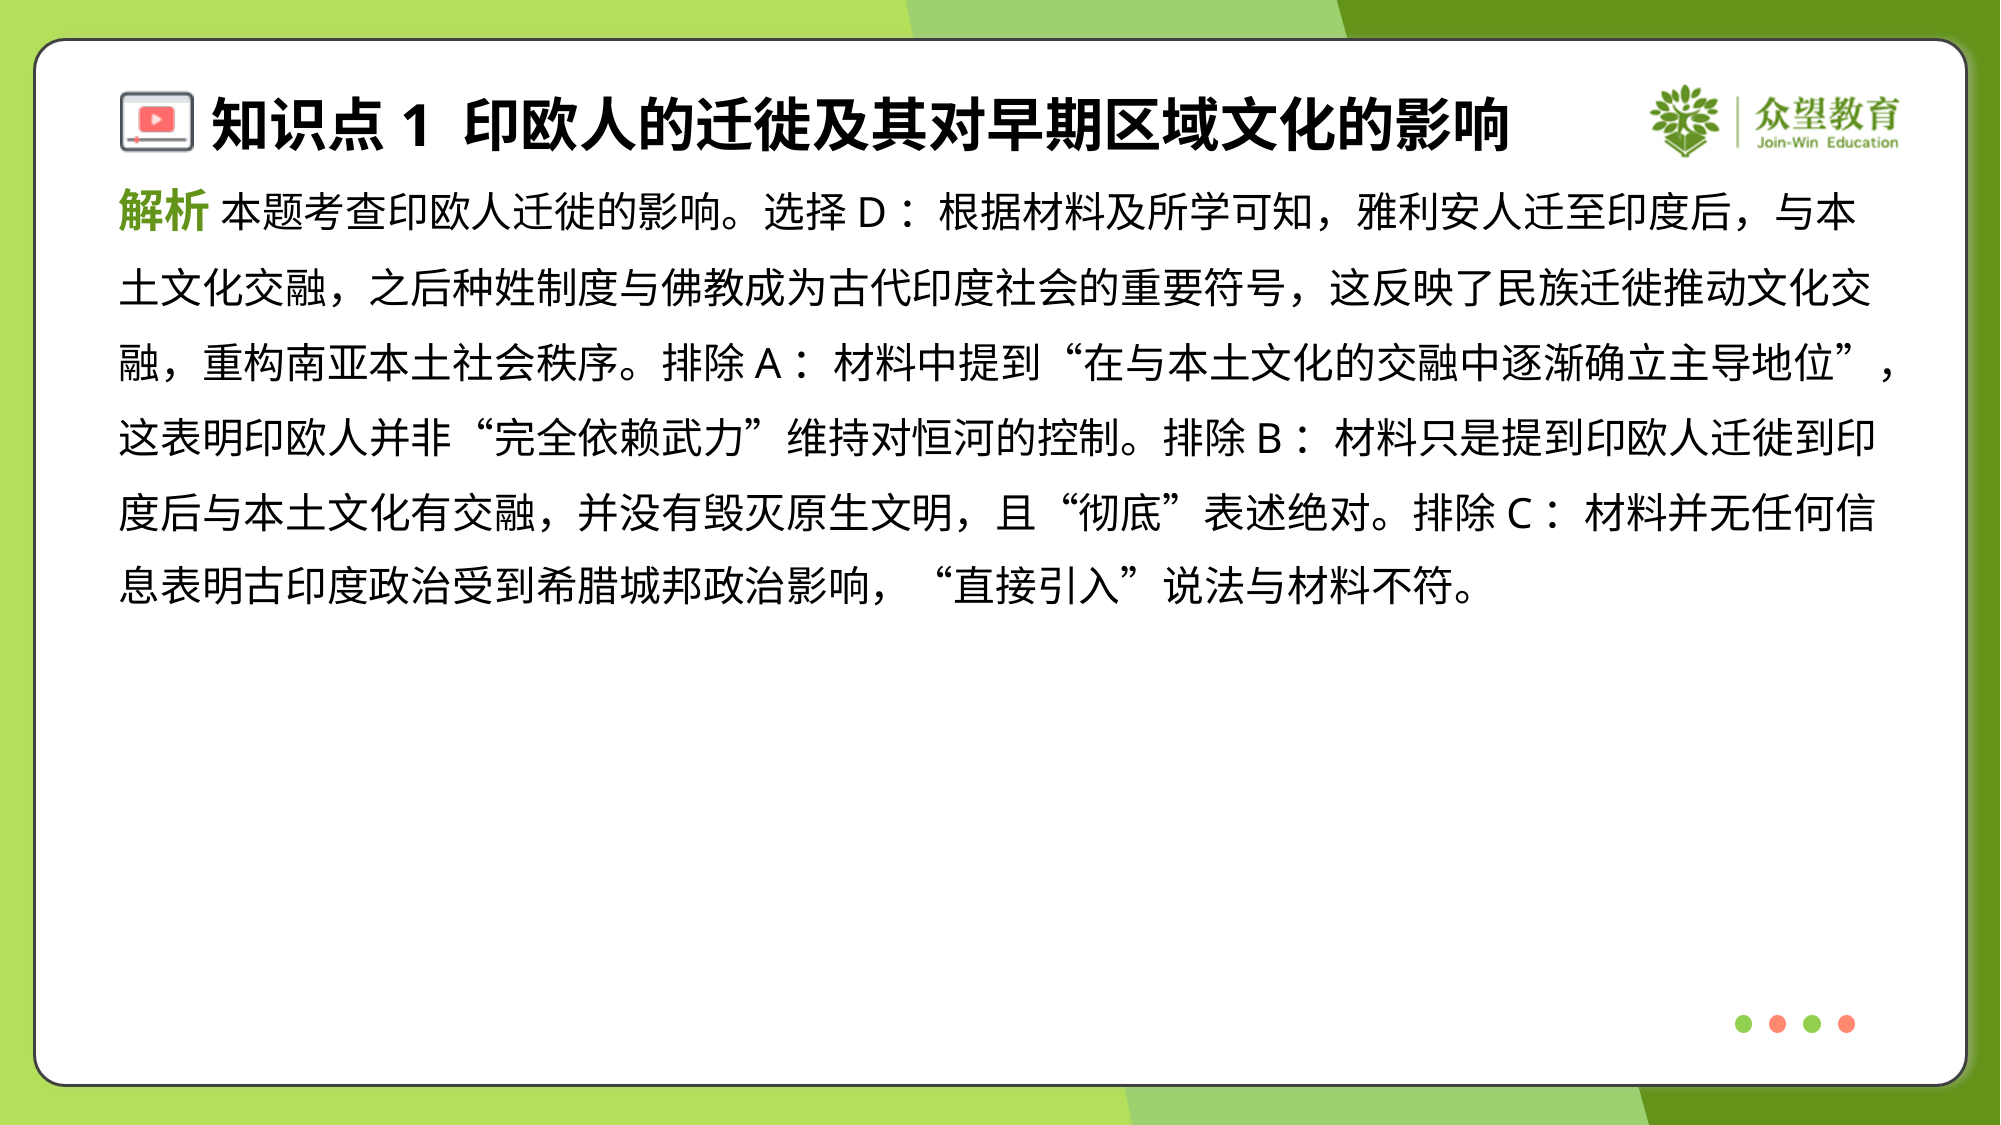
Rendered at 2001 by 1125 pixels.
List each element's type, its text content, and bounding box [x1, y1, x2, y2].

picture [0, 0, 2000, 1125]
text_box 解析 本题考查印欧人迁徙的影响。选择D：根据材料及所学可知，雅利安人迁至印度后，与本 土文化交融，之后种姓制度与佛教成为古代印度社会的重要符号，这反映了民族迁徙推动文化交 融，重构南亚本土社会秩序。排除A：材料中提到“在与本土文化的交融中逐渐确立主导地位”， 这表明印欧人并非“完全依赖武力”维持对恒河的控制。排除B：材料只是提到印欧人迁徙到印 度后与本土文化有交融，并没有毁灭原生文明，且“彻底”表述绝对。排除C：材料并无任何信 息表明古印度政治受到希腊城邦政治影响，“直接引入”说法与材料不符。 [118, 159, 1883, 602]
